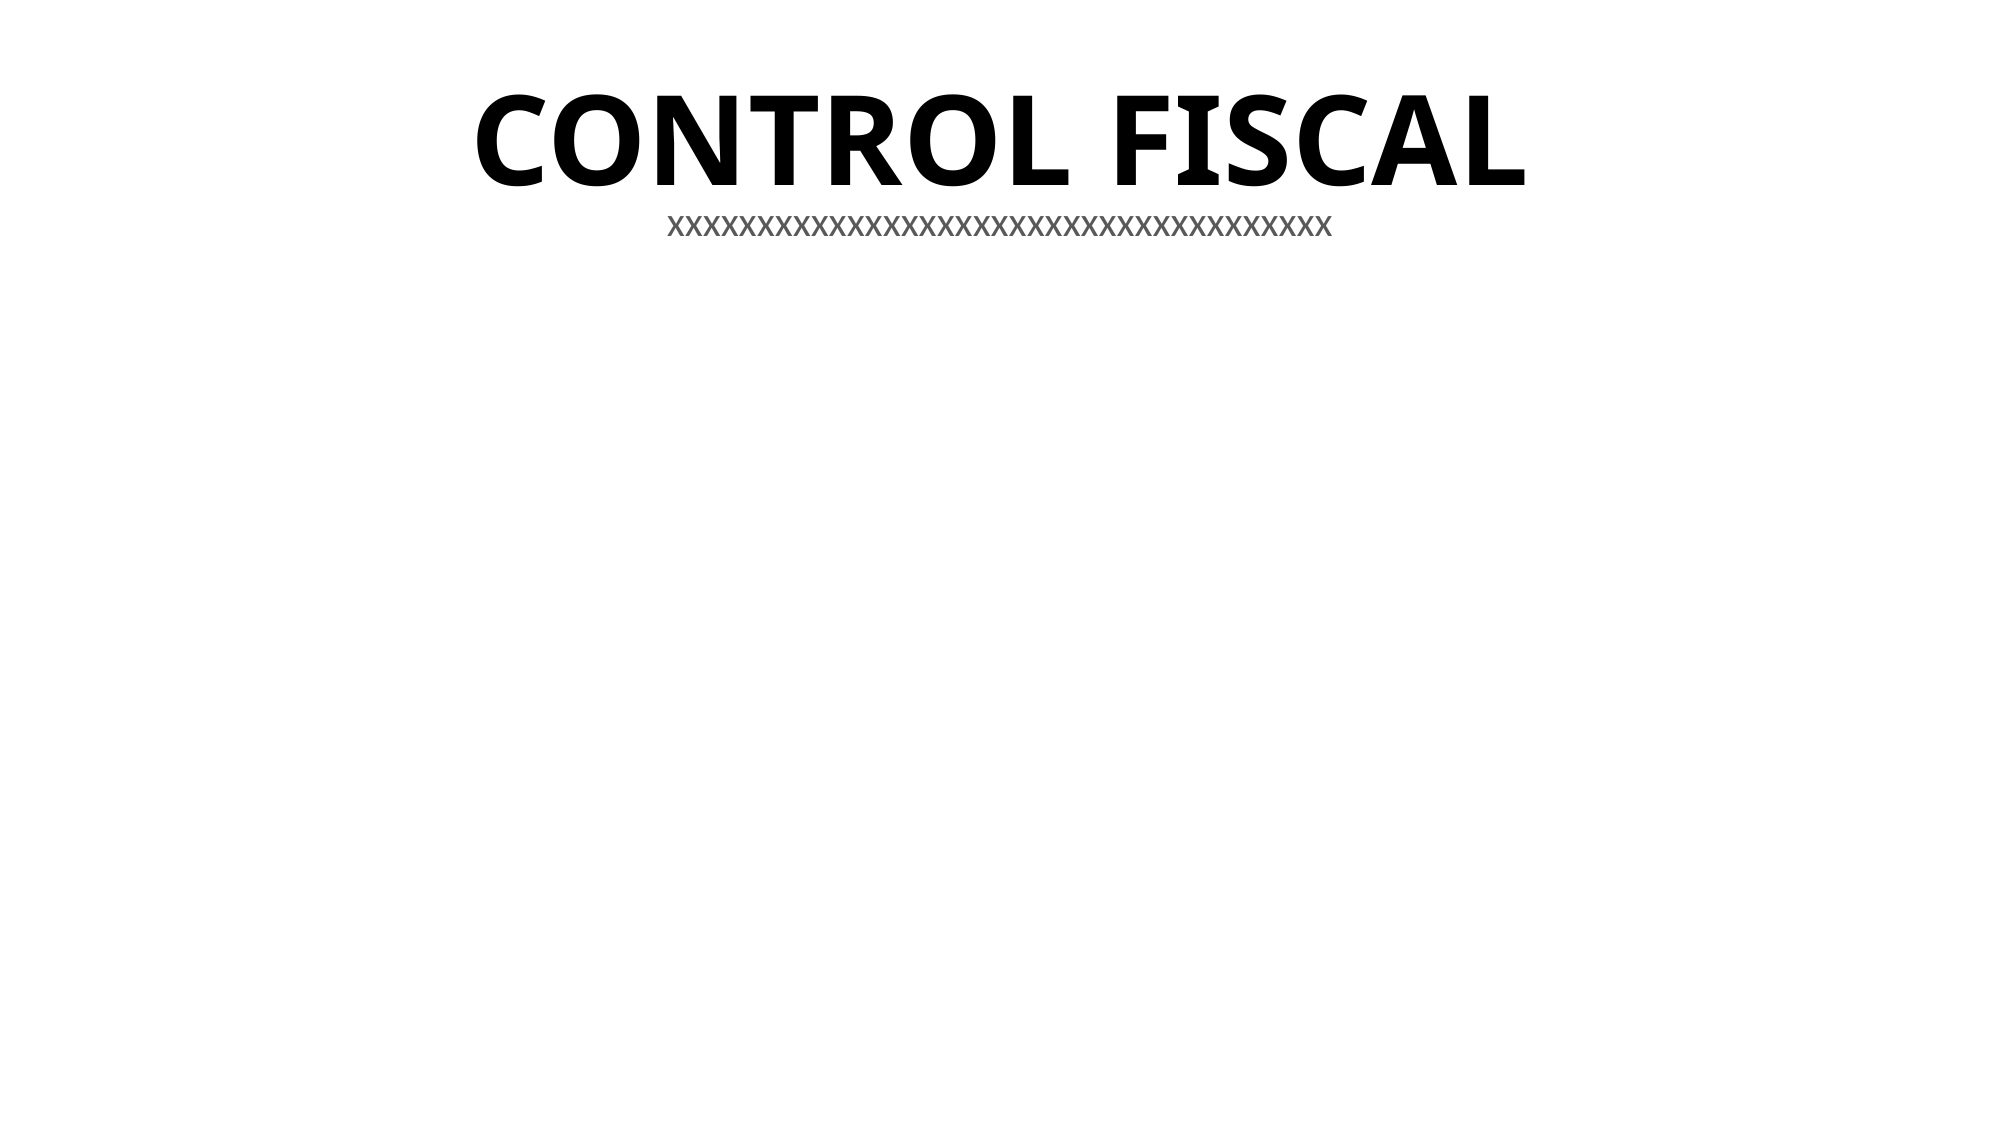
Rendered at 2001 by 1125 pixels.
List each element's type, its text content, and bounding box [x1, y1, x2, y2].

title CONTROL FISCAL [249, 46, 1750, 192]
subtitle xxxxxxxxxxxxxxxxxxxxxxxxxxxxxxxxxxxxx [249, 192, 1750, 993]
